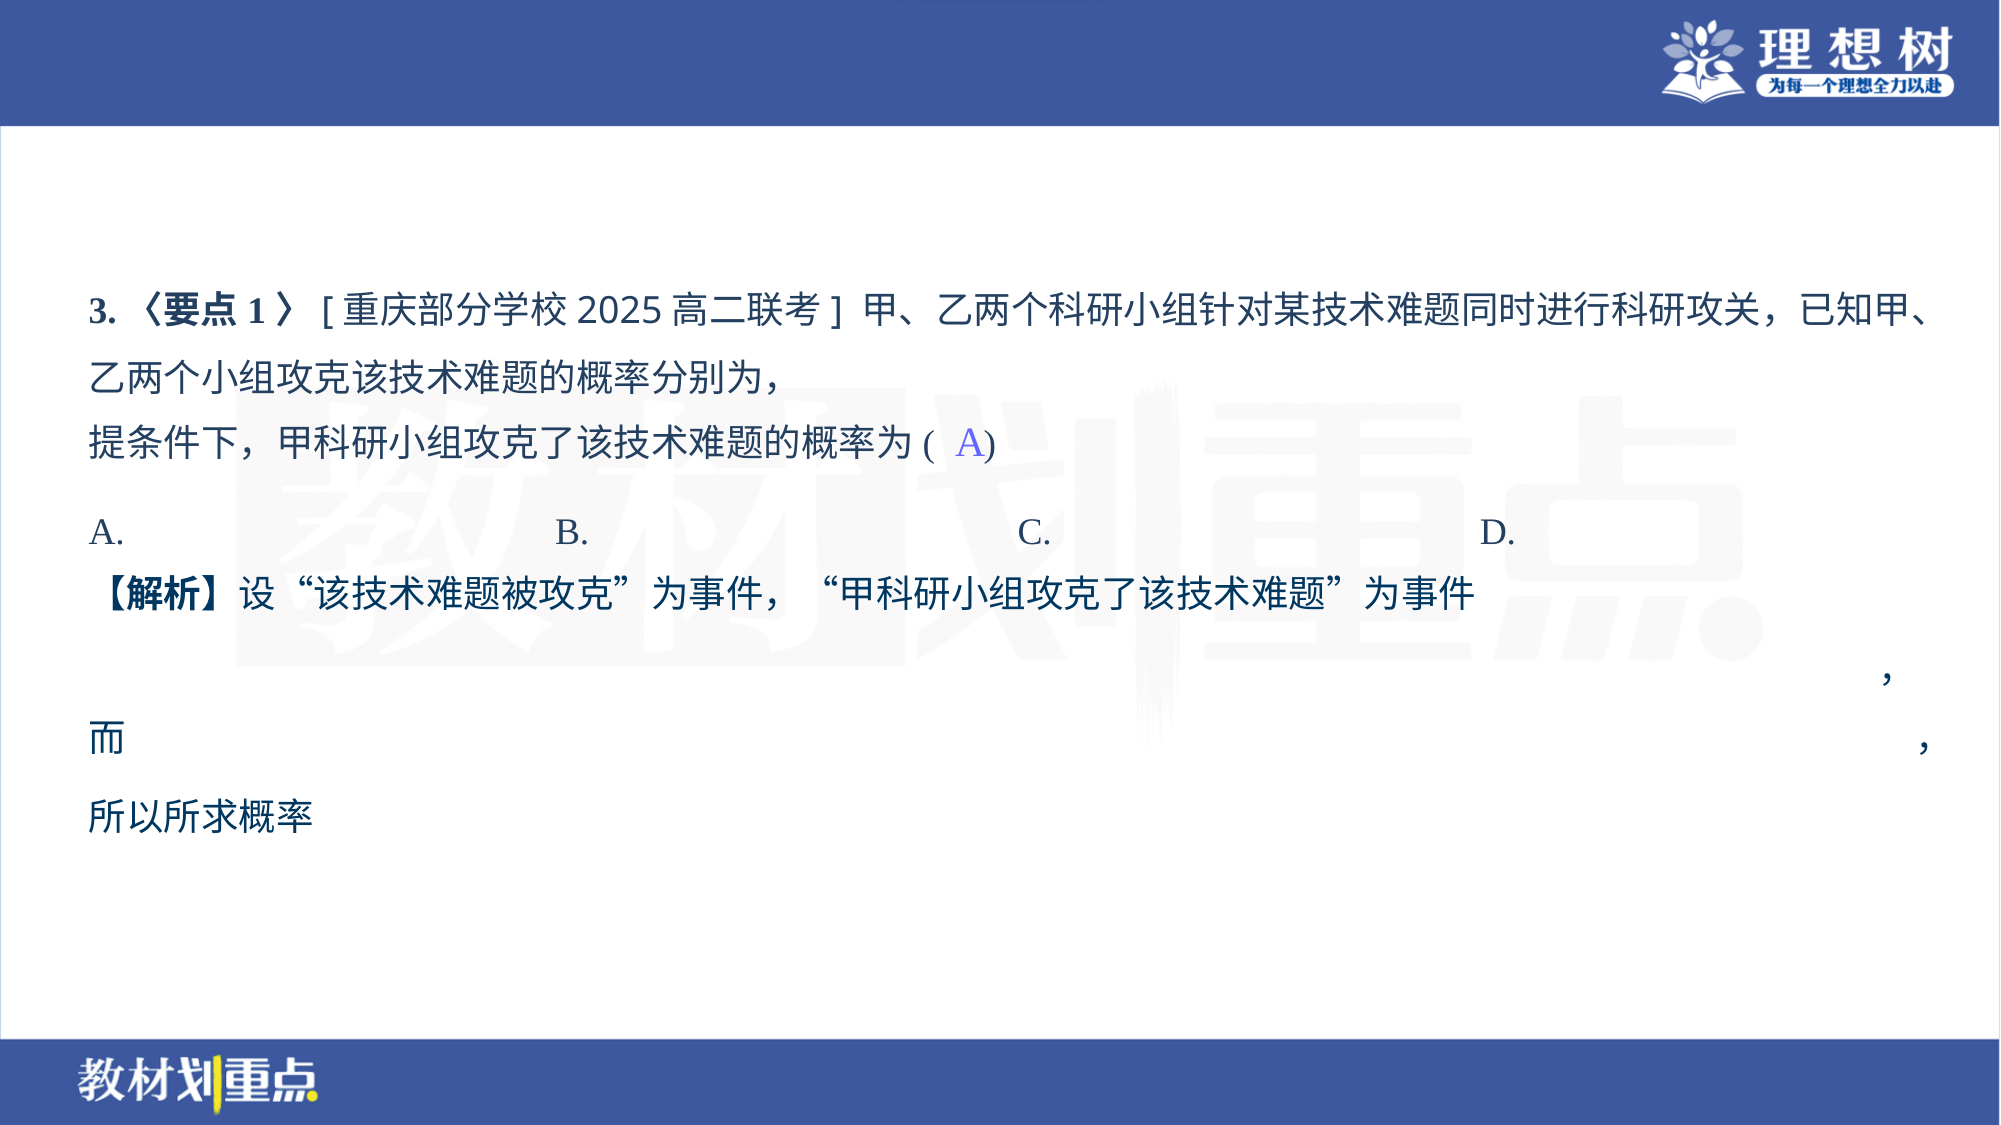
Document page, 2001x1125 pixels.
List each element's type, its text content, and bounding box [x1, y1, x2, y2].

picture [0, 0, 2000, 1125]
text_box A [940, 412, 1001, 463]
